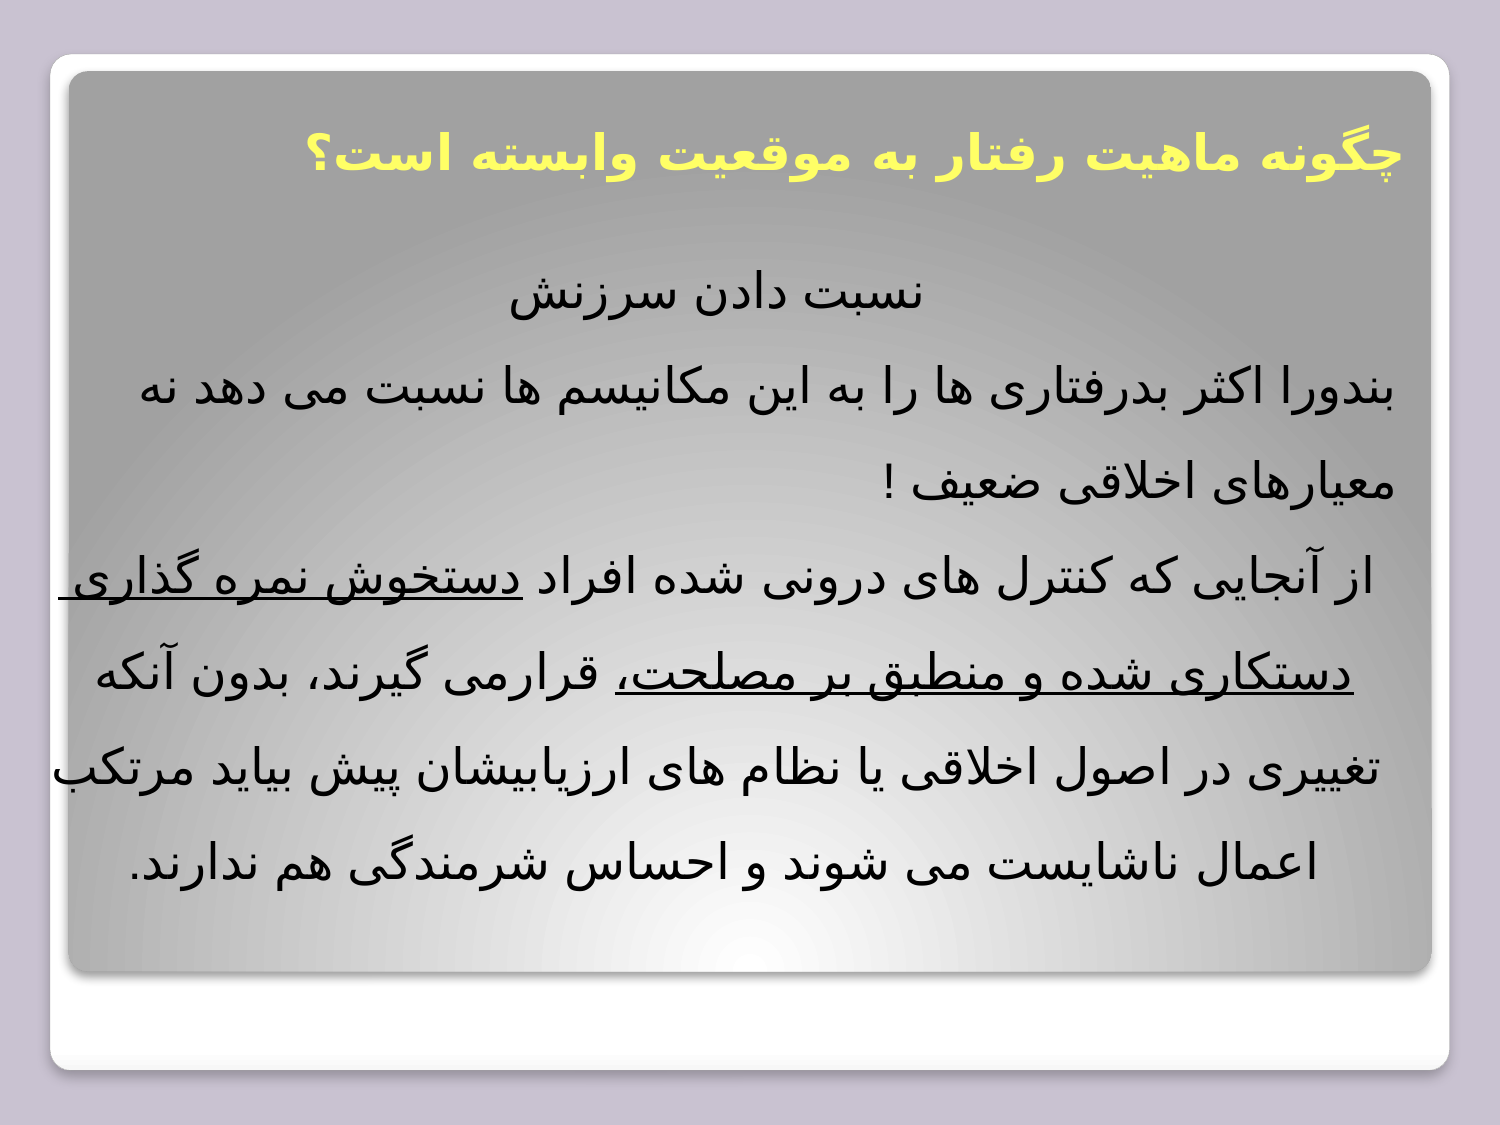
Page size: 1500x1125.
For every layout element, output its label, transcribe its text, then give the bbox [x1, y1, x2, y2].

title چگونه ماهیت رفتار به موقعیت وابسته است؟ [70, 0, 1421, 188]
list نسبت دادن سرزنش بندورا اکثر بدرفتاری ها را به این مکانیسم ها نسبت می دهد نه معیارهای اخلاقی ضعیف ! از آنجایی که کنترل های درونی شده افراد دستخوش نمره گذاری دستکاری شده و منطبق بر مصلحت، قرارمی گیرند، بدون آنکه تغییری در اصول اخلاقی یا نظام های ارزیابیشان پیش بیاید مرتکب اعمال ناشایست می شوند و احساس شرمندگی هم ندارند. [6, 213, 1413, 1125]
